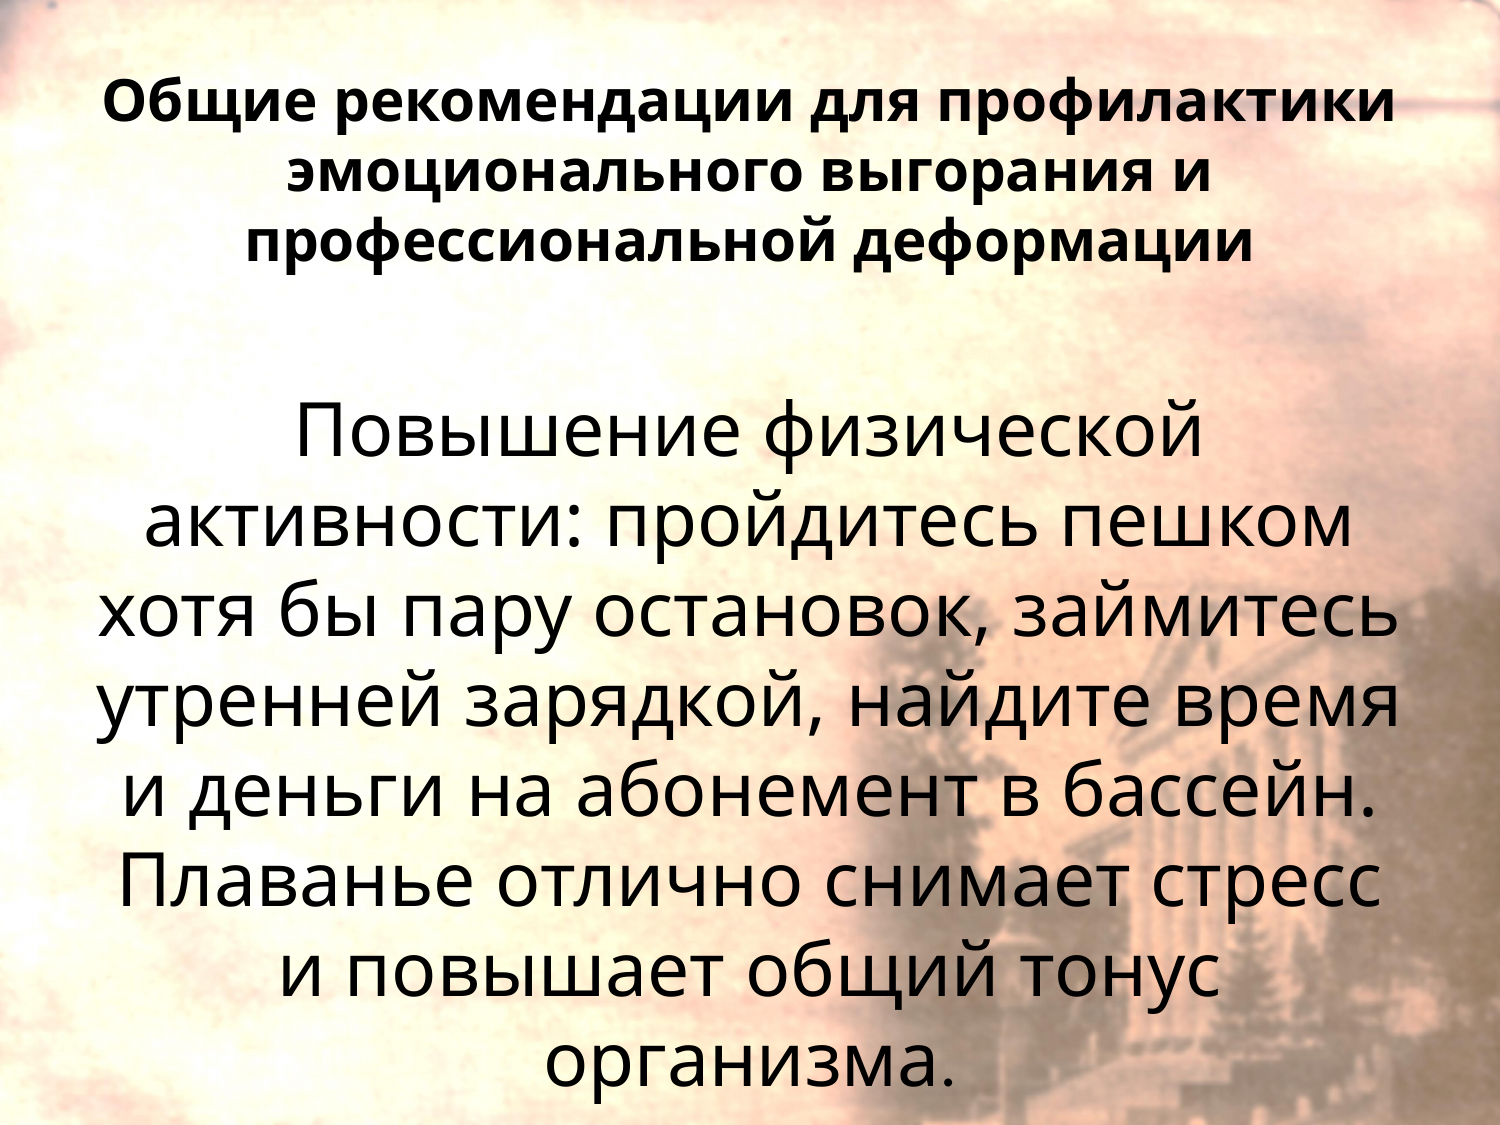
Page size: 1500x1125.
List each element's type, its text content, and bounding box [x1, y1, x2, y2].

title Общие рекомендации для профилактики эмоционального выгорания и профессиональной деформации [75, 45, 1425, 291]
picture [0, 0, 1500, 1125]
list Повышение физической активности: пройдитесь пешком хотя бы пару остановок, займитесь утренней зарядкой, найдите время и деньги на абонемент в бассейн. Плаванье отлично снимает стресс и повышает общий тонус организма. [75, 373, 1425, 1071]
